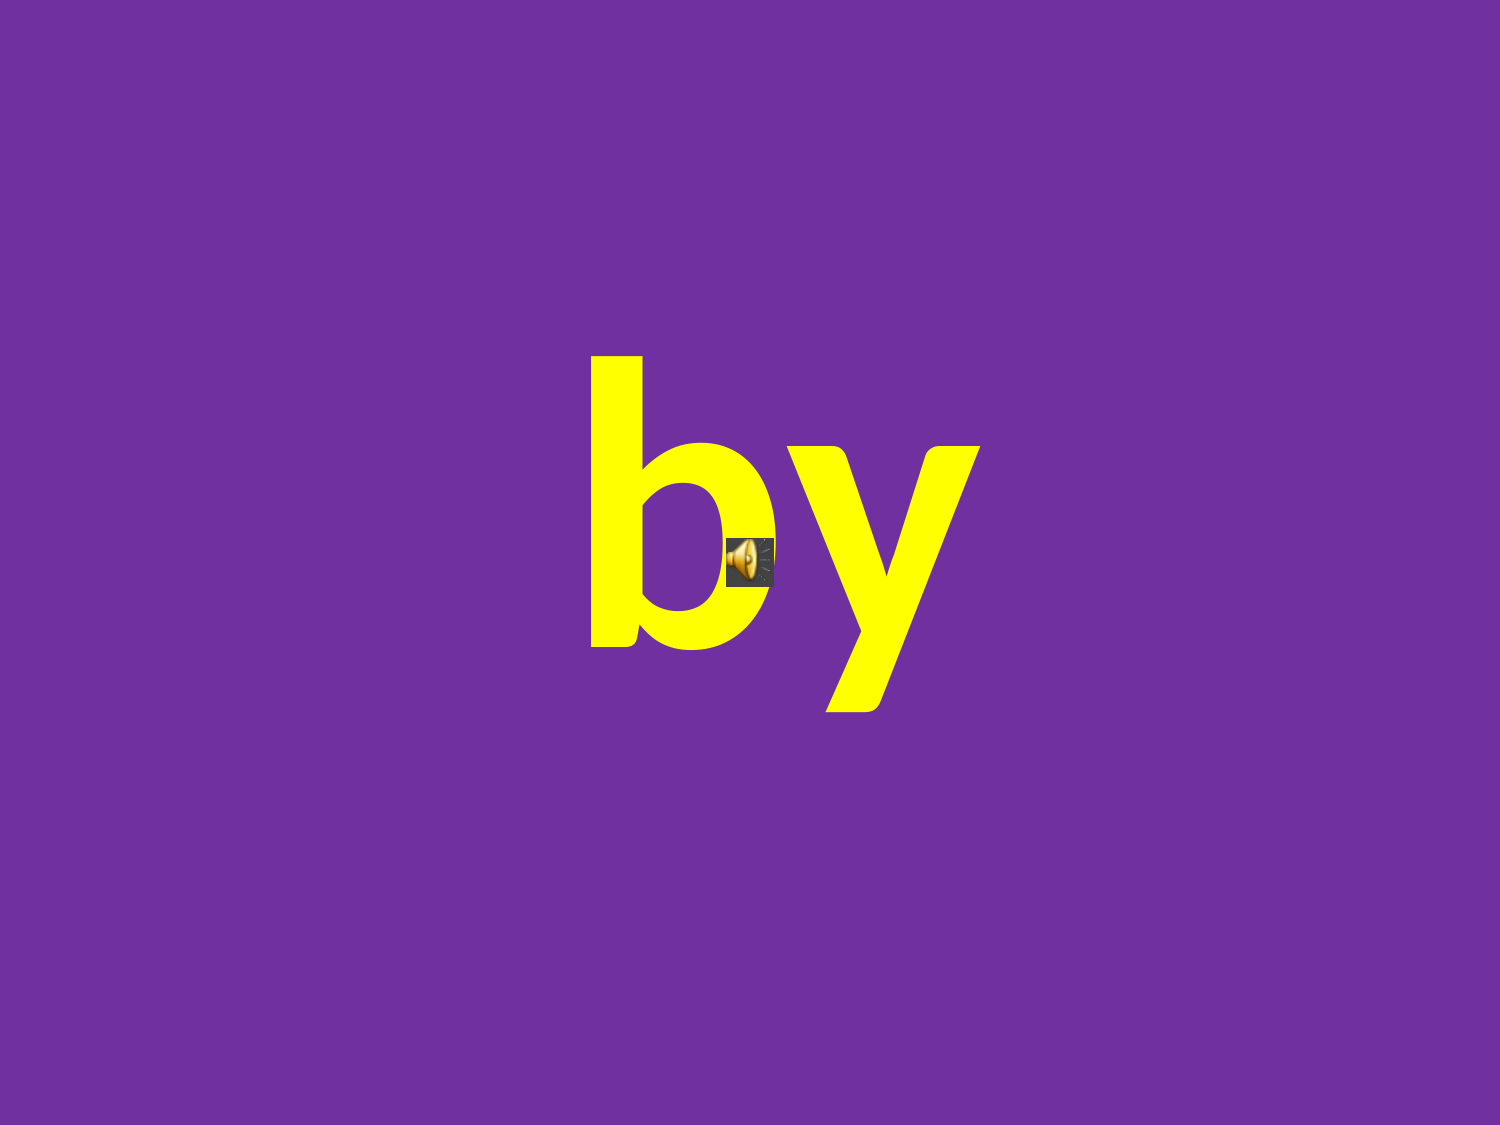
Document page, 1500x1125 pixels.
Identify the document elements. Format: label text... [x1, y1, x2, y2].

text_box by [99, 224, 1450, 738]
picture [724, 537, 776, 588]
